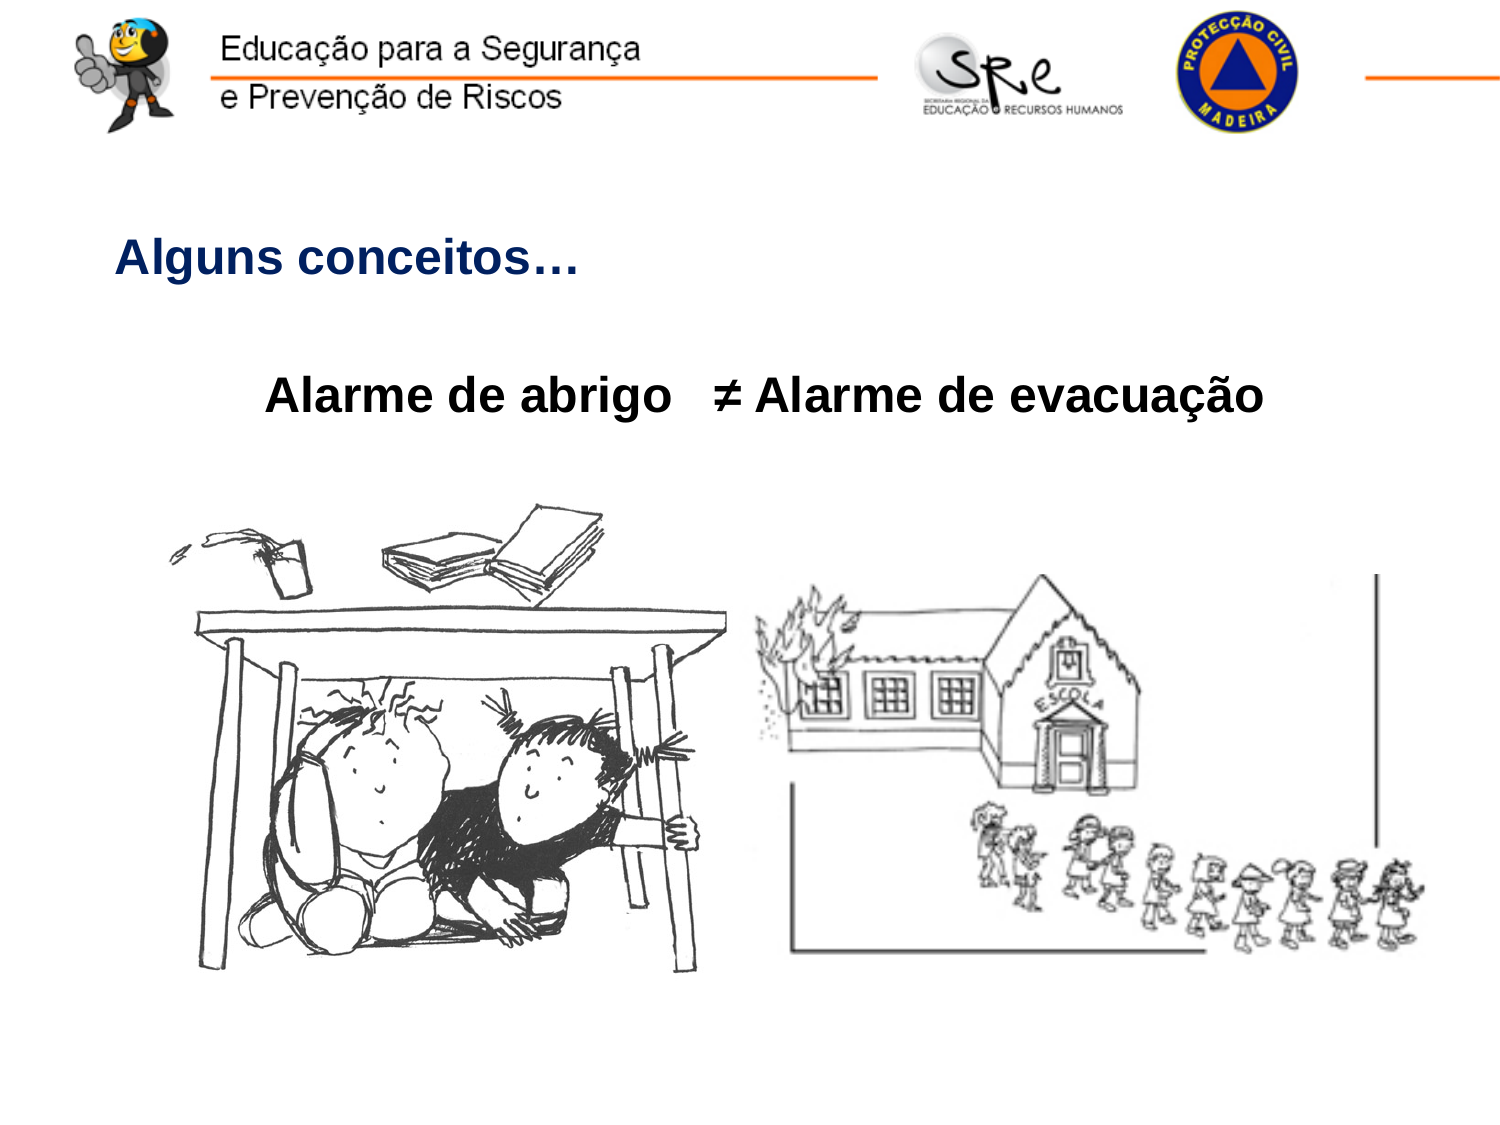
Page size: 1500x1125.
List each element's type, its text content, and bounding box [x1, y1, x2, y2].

text_box Alguns conceitos… [100, 209, 1460, 300]
picture [0, 0, 1500, 1125]
text_box Alarme de abrigo ≠ Alarme de evacuação [100, 324, 1430, 430]
